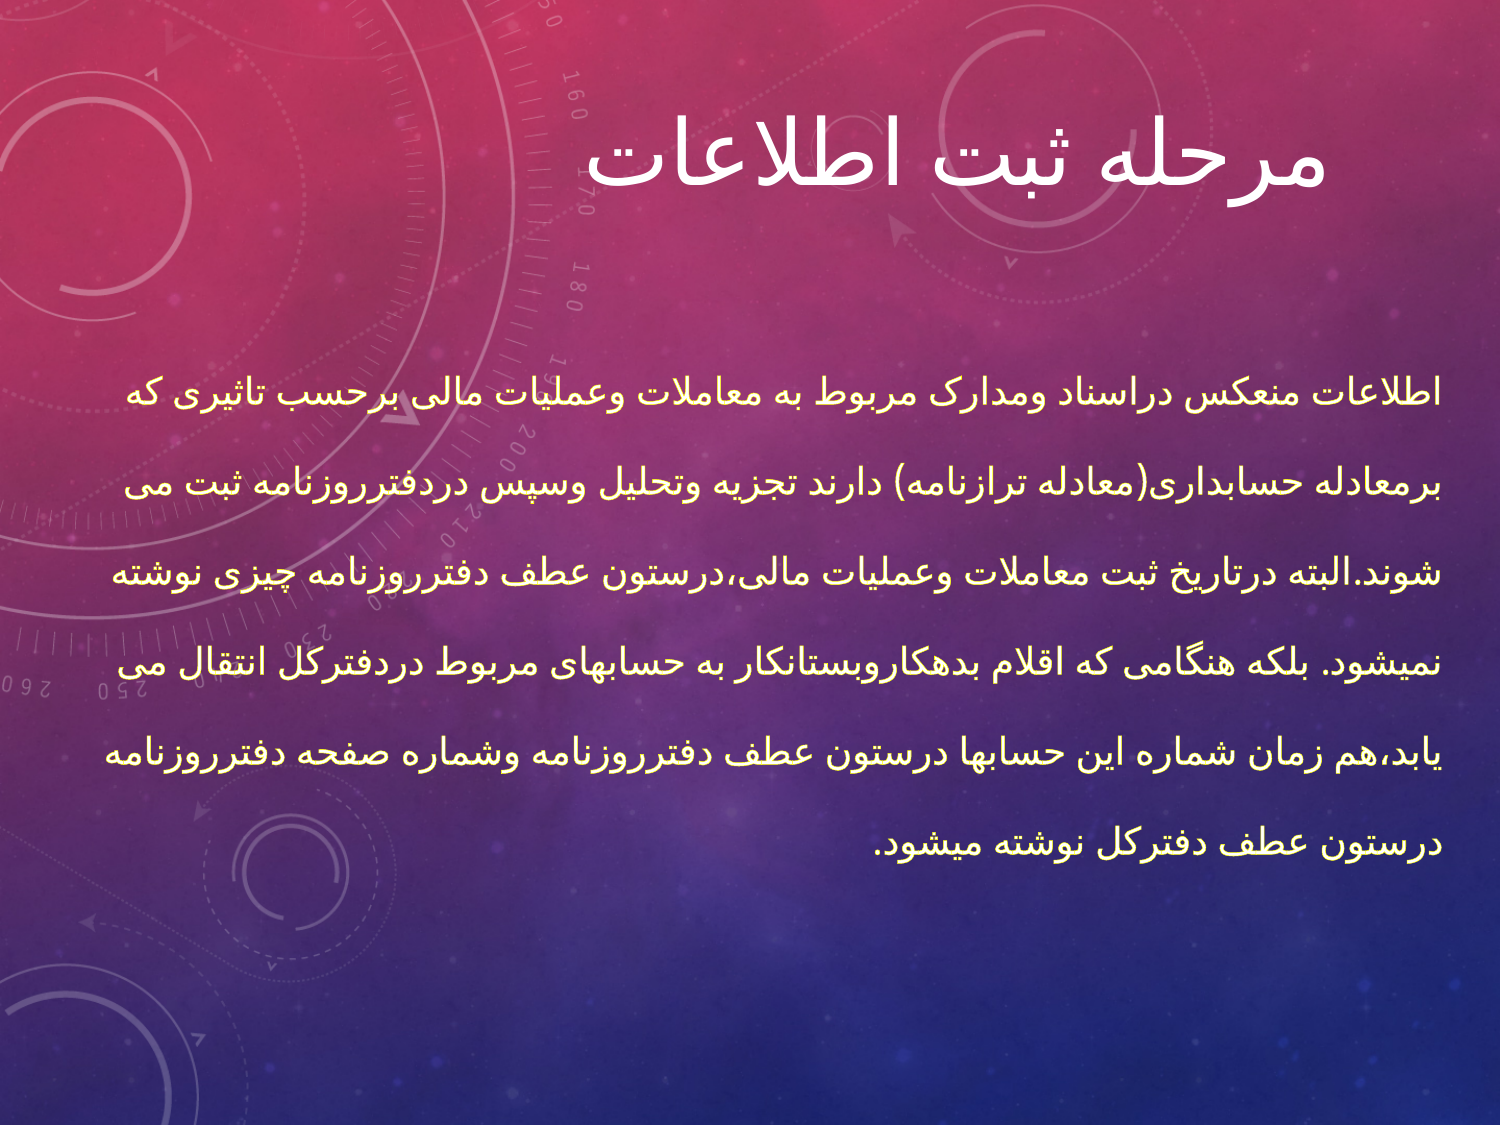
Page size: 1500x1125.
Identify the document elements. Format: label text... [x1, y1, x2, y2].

picture [0, 0, 1500, 1125]
text_box اطلاعات منعکس دراسناد ومدارک مربوط به معاملات وعملیات مالی برحسب تاثیری که برمعادله حسابداری(معادله ترازنامه) دارند تجزیه وتحلیل وسپس دردفترروزنامه ثبت می شوند.البته درتاریخ ثبت معاملات وعملیات مالی،درستون عطف دفترروزنامه چیزی نوشته نمیشود. بلکه هنگامی که اقلام بدهکاروبستانکار به حسابهای مربوط دردفترکل انتقال می یابد،هم زمان شماره این حسابها درستون عطف دفترروزنامه وشماره صفحه دفترروزنامه درستون عطف دفترکل نوشته میشود. [64, 314, 1459, 960]
title مرحله ثبت اطلاعات [480, 58, 1348, 211]
